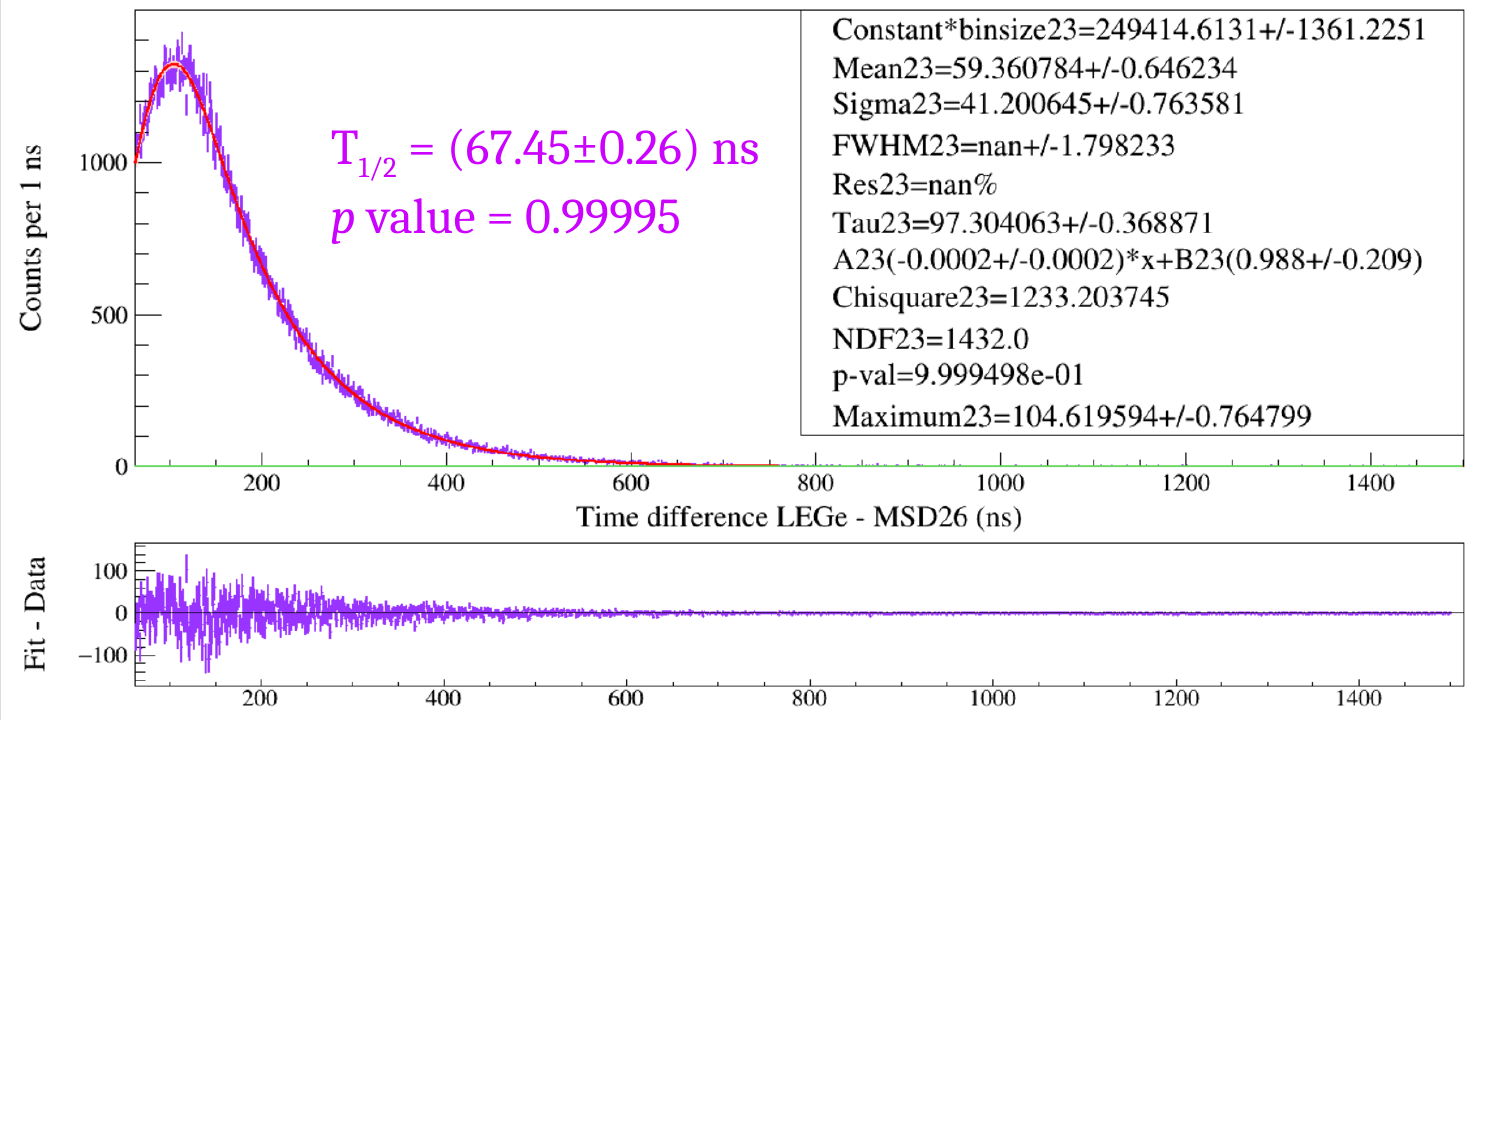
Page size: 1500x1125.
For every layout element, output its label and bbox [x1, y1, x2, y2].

picture [0, 0, 1500, 720]
